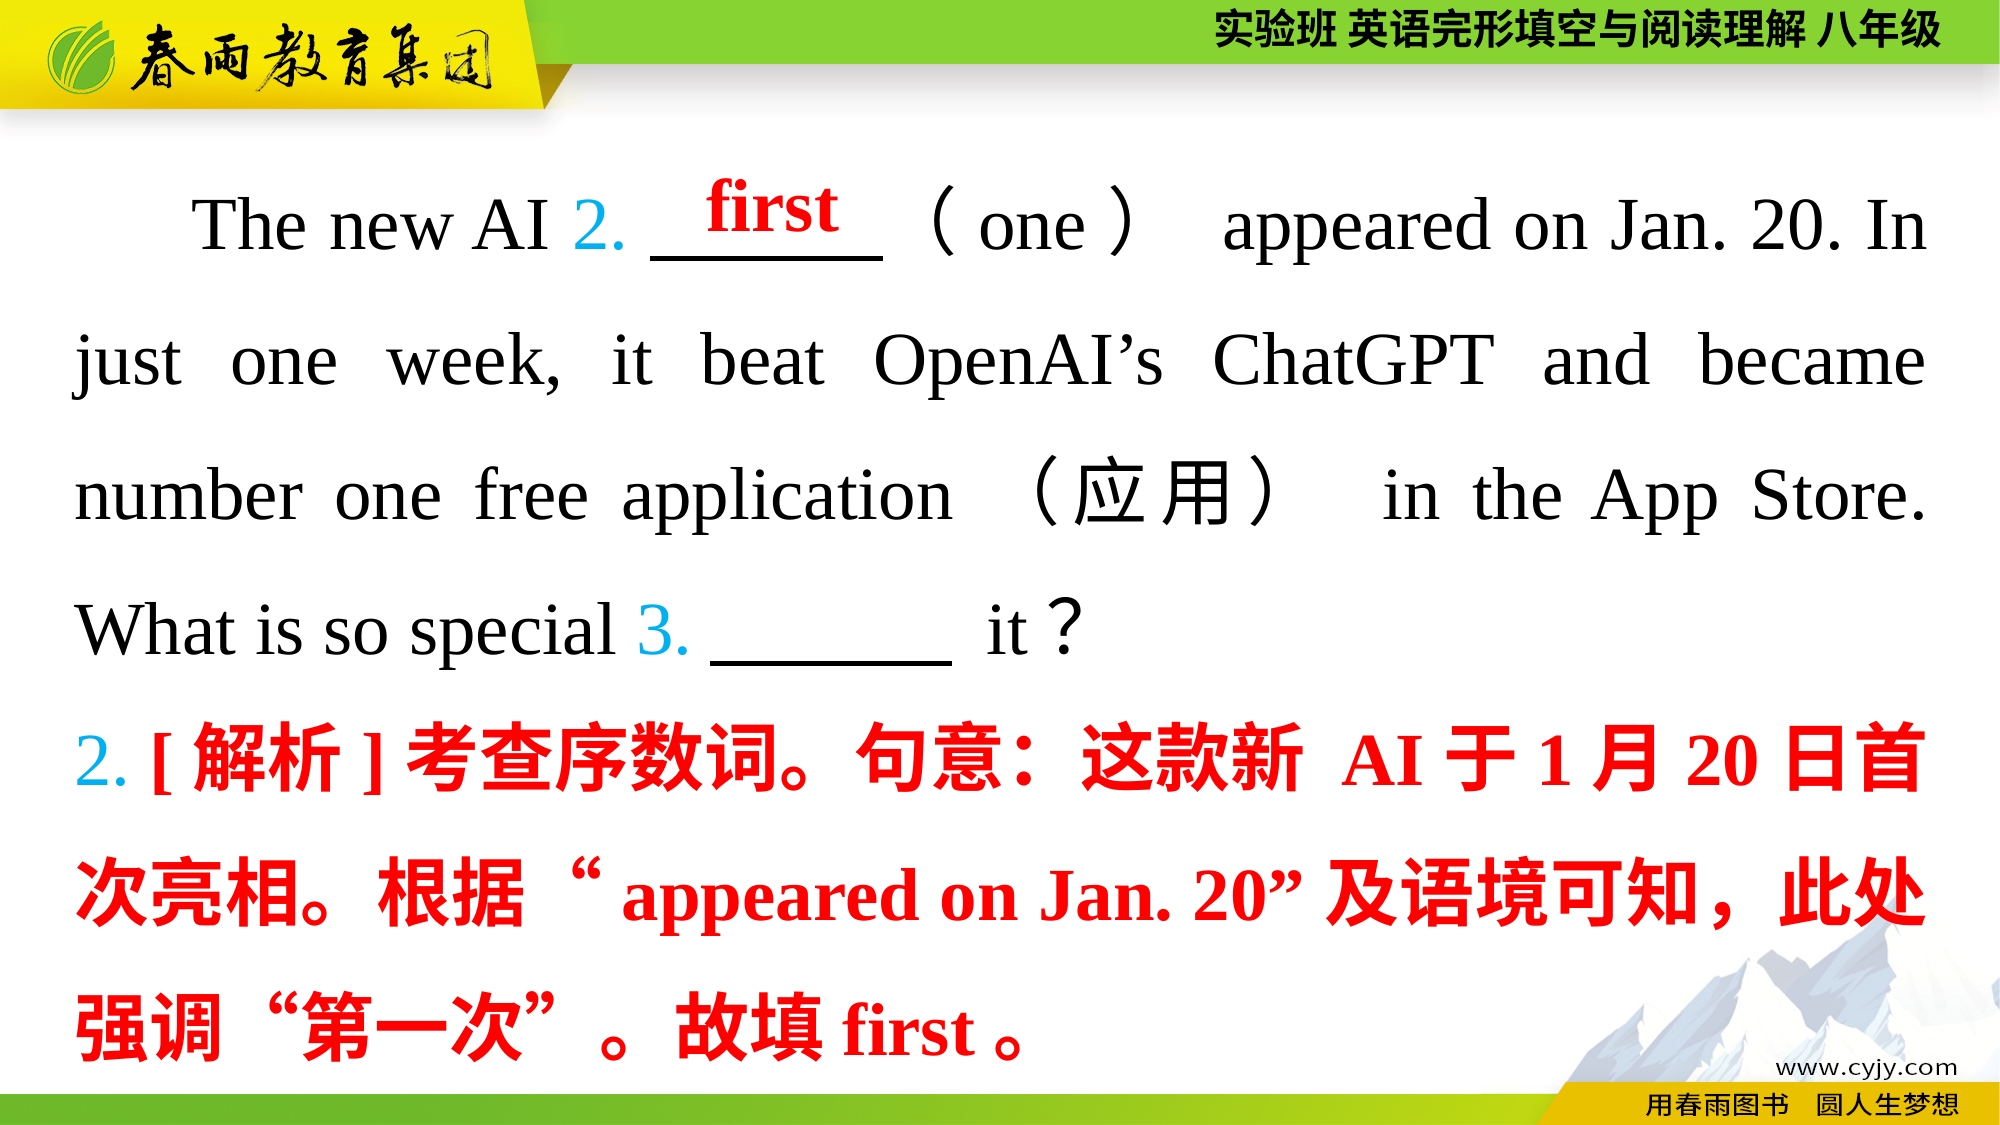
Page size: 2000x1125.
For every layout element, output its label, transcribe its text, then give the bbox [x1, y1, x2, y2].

text_box 2. [解析]考查序数词。句意：这款新 AI于1月20日首次亮相。根据“appeared on Jan. 20”及语境可知，此处强调“第一次”。故填first。 [59, 658, 1944, 1079]
picture [0, 0, 2000, 1125]
list The new AI 2. （one） appeared on Jan. 20. In just one week, it beat OpenAI’s ChatGPT and became number one free application（应用） in the App Store. What is so special 3. it？ [59, 122, 1944, 658]
text_box first [691, 149, 855, 254]
